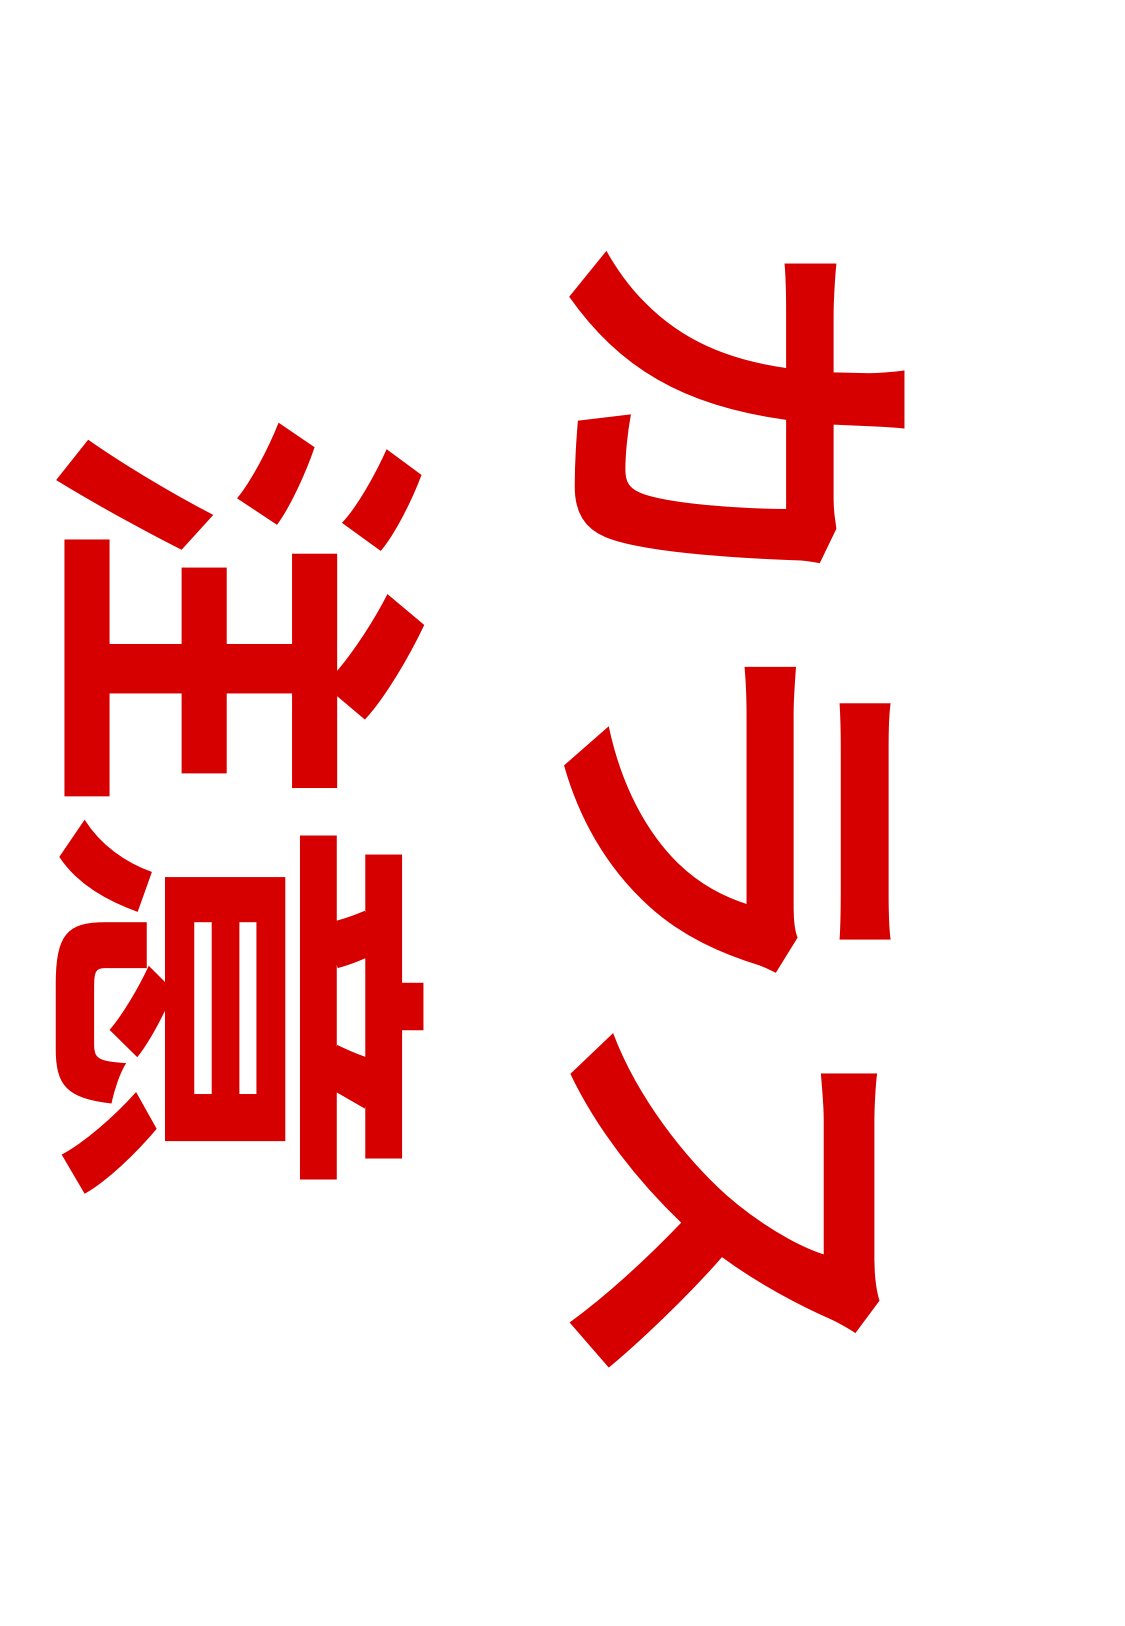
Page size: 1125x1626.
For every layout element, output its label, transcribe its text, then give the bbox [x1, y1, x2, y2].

text_box カラス 注意 [1, 200, 1042, 1418]
